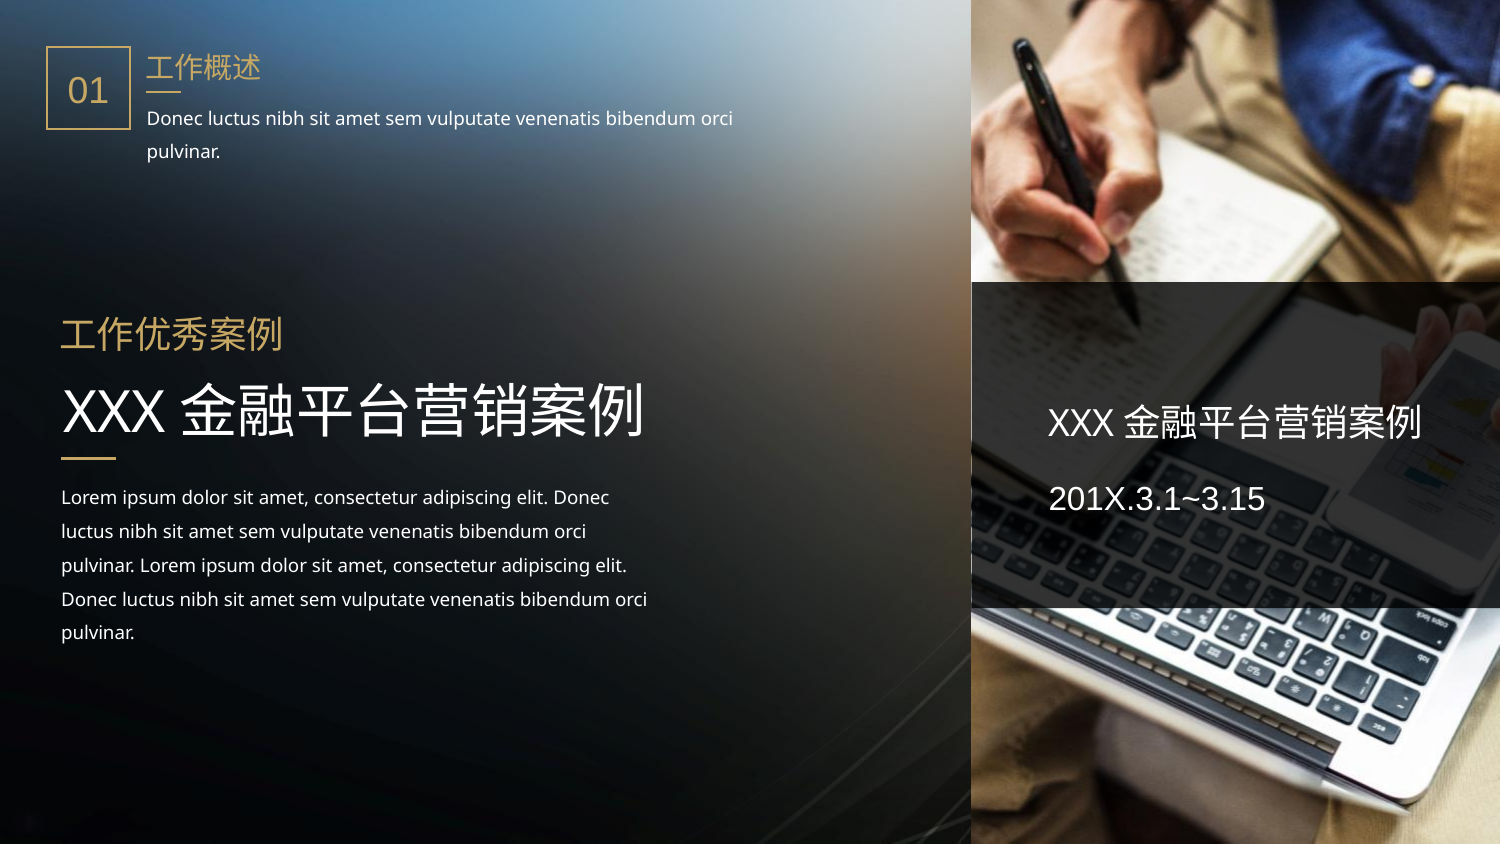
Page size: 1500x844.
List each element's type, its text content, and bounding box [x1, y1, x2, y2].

text_box Donec luctus nibh sit amet sem vulputate venenatis bibendum orci pulvinar. [131, 87, 756, 171]
text_box Lorem ipsum dolor sit amet, consectetur adipiscing elit. Donec luctus nibh sit amet sem vulputate venenatis bibendum orci pulvinar. Lorem ipsum dolor sit amet, consectetur adipiscing elit. Donec luctus nibh sit amet sem vulputate venenatis bibendum orci pulvinar. [46, 467, 677, 651]
picture [0, 0, 1500, 844]
text_box 01 [46, 46, 131, 130]
text_box XXX金融平台营销案例 [48, 366, 661, 452]
text_box 工作概述 [130, 41, 278, 92]
text_box 工作优秀案例 [44, 303, 300, 363]
